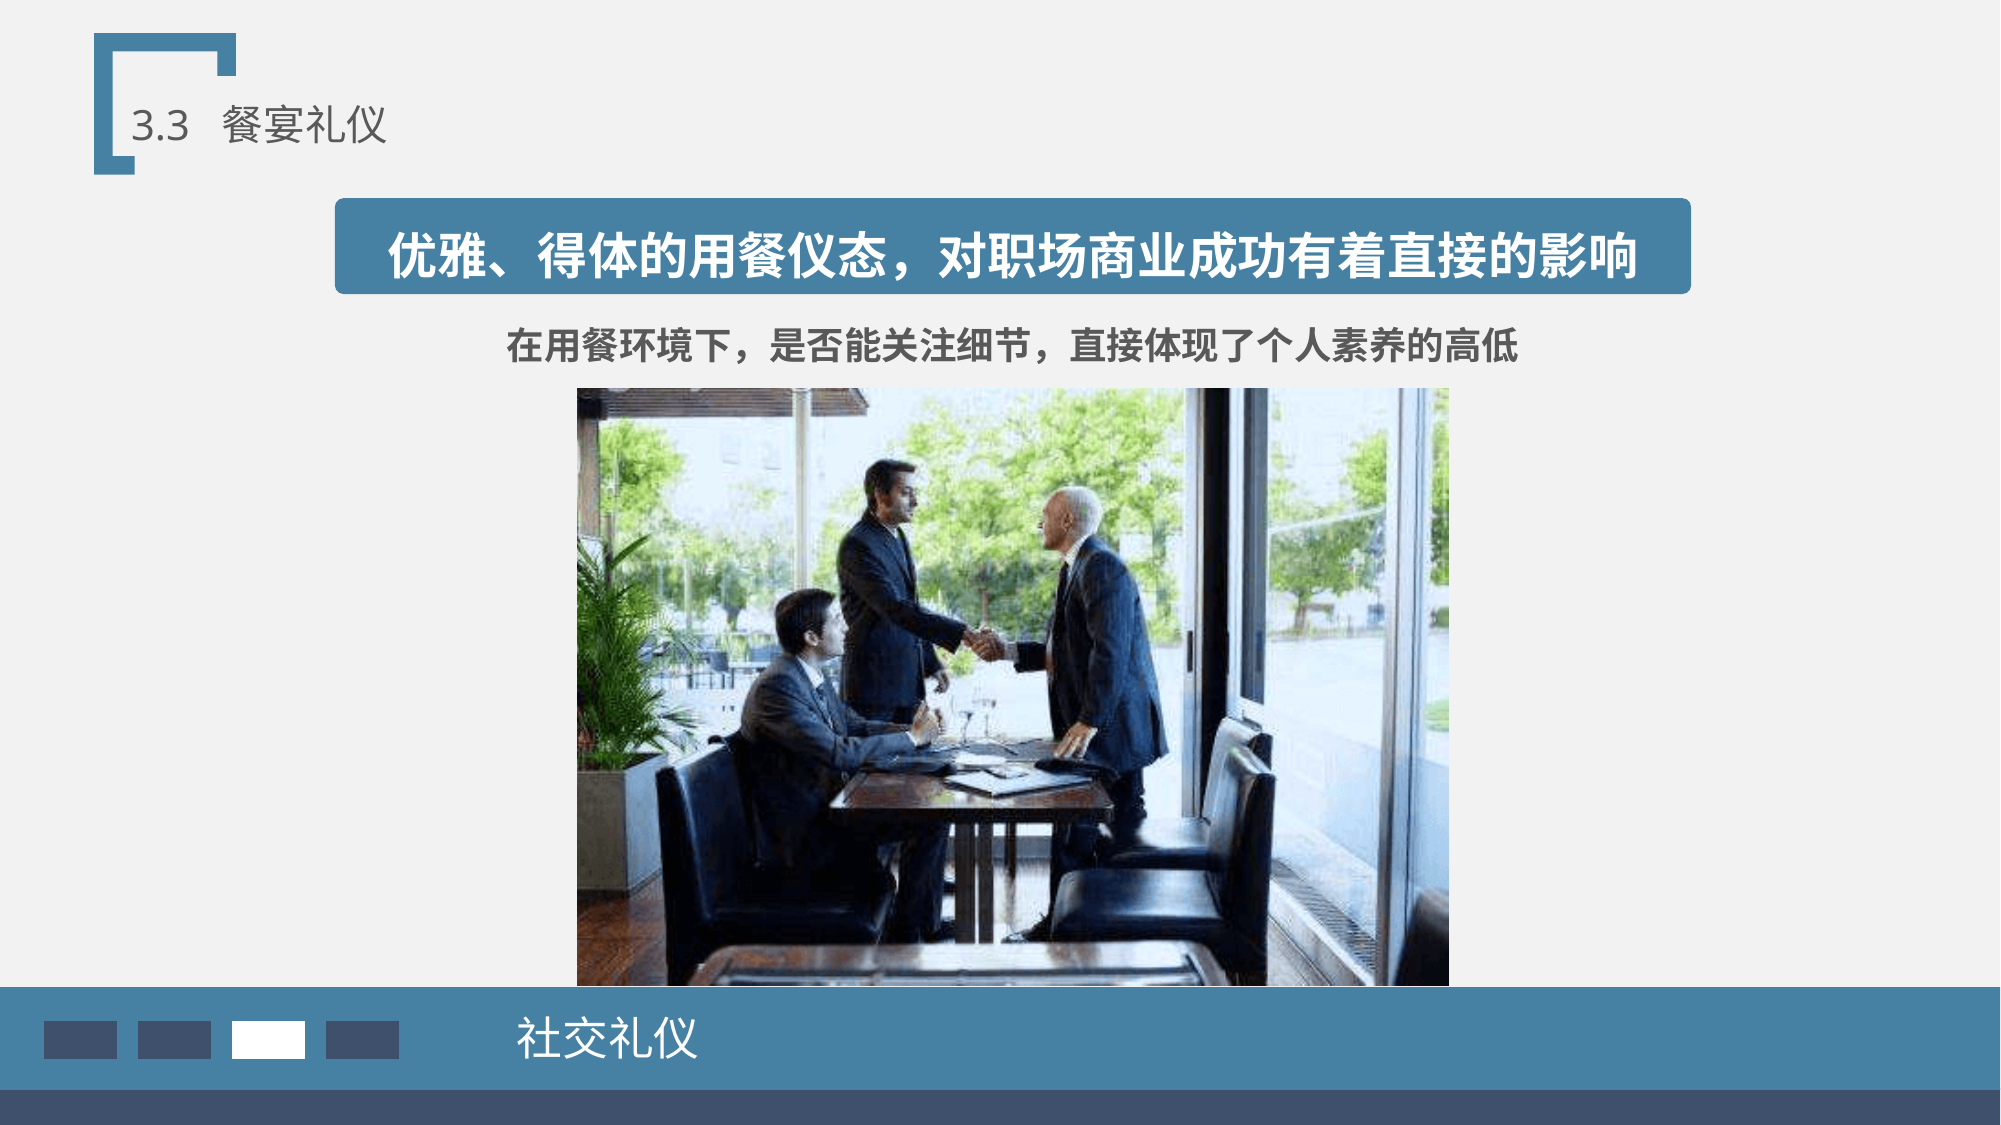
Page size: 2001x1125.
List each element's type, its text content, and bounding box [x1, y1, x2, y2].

text_box 3.3 餐宴礼仪 [116, 90, 706, 156]
picture [577, 388, 1449, 986]
text_box 优雅、得体的用餐仪态，对职场商业成功有着直接的影响 [335, 199, 1691, 292]
text_box 在用餐环境下，是否能关注细节，直接体现了个人素养的高低 [482, 300, 1544, 375]
